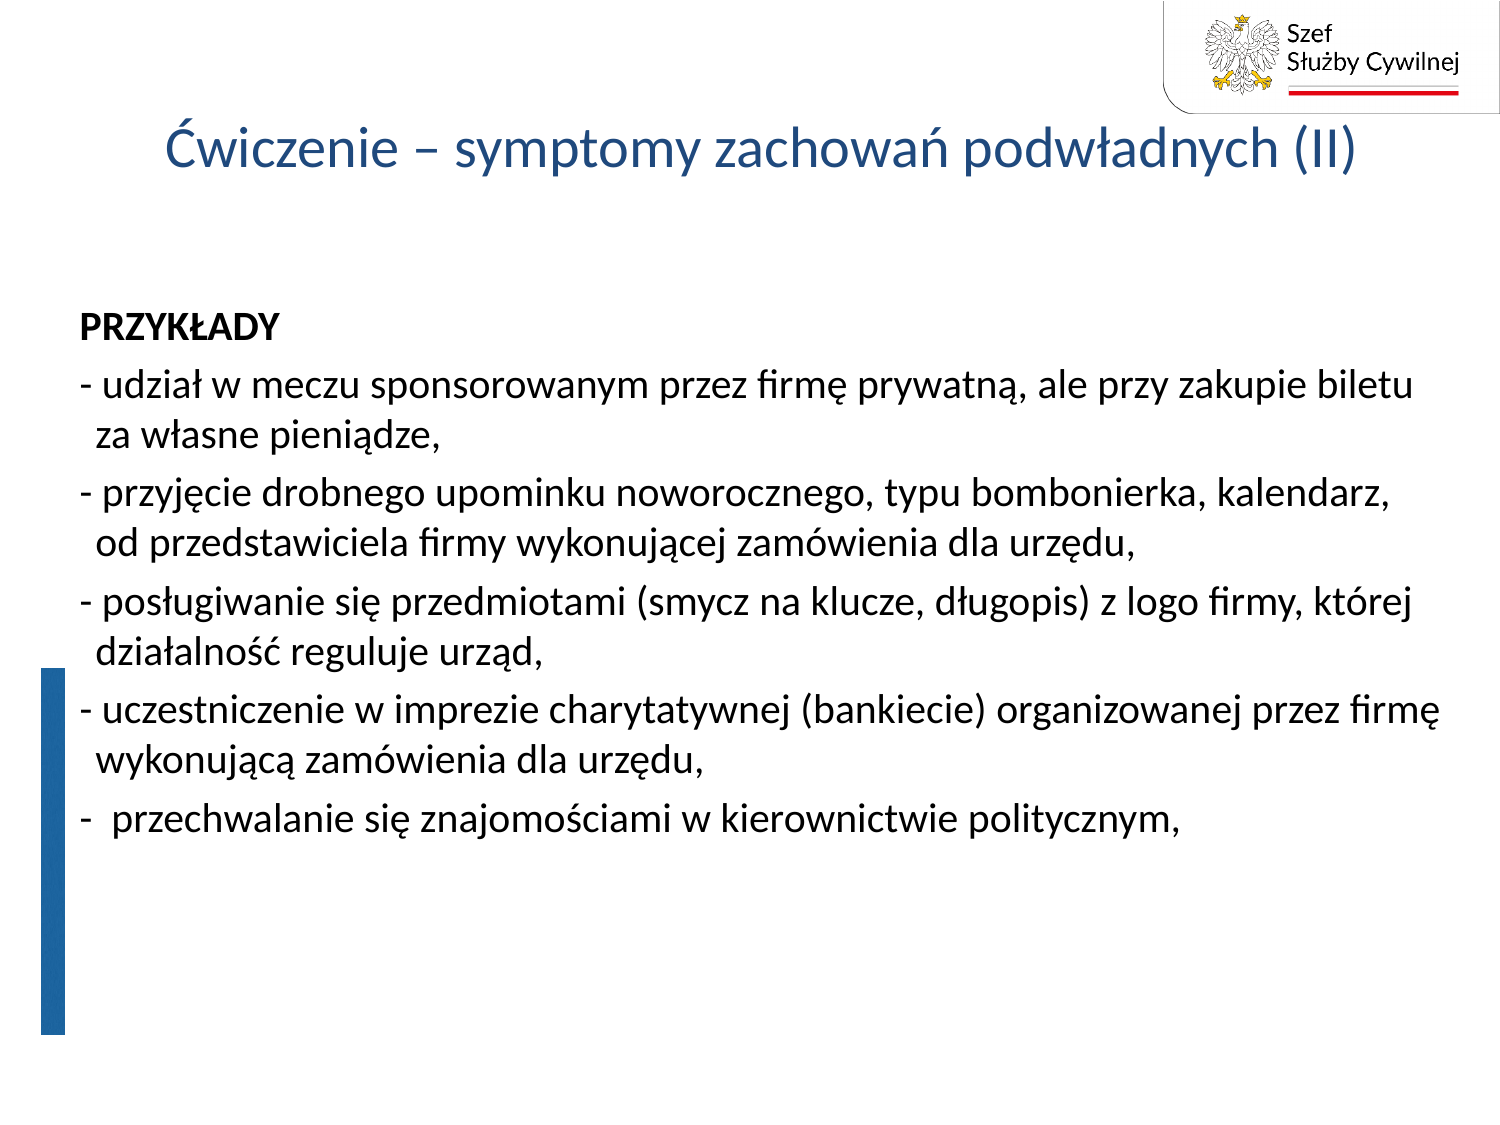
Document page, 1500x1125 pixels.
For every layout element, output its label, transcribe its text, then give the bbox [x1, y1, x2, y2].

picture [41, 668, 64, 1035]
list PRZYKŁADY - udział w meczu sponsorowanym przez firmę prywatną, ale przy zakupie biletu za własne pieniądze, - przyjęcie drobnego upominku noworocznego, typu bombonierka, kalendarz, od przedstawiciela firmy wykonującej zamówienia dla urzędu, - posługiwanie się przedmiotami (smycz na klucze, długopis) z logo firmy, której działalność reguluje urząd, - uczestniczenie w imprezie charytatywnej (bankiecie) organizowanej przez firmę wykonującą zamówienia dla urzędu, - przechwalanie się znajomościami w kierownictwie politycznym, [64, 196, 1459, 1047]
picture [1163, 0, 1500, 114]
title Ćwiczenie – symptomy zachowań podwładnych (II) [100, 101, 1424, 196]
